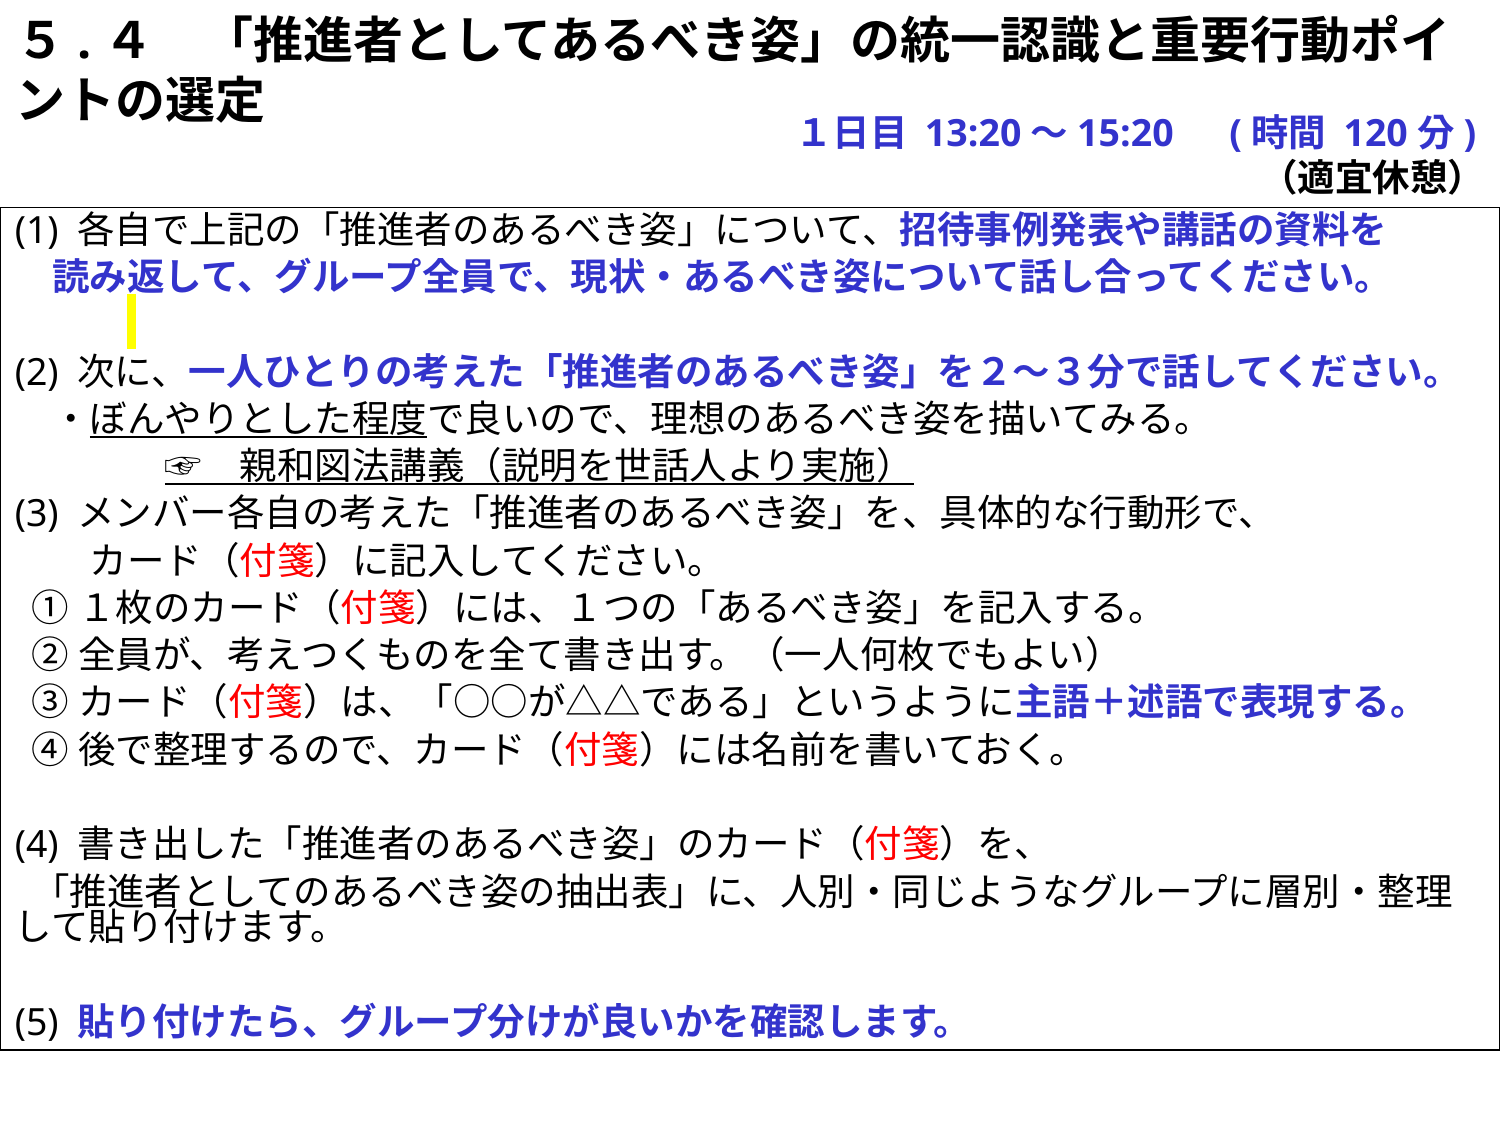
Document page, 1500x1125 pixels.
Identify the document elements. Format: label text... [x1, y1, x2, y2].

text_box １日目 13:20～15:20 (時間 120分)（適宜休憩） [0, 101, 1500, 207]
text_box (1) 各自で上記の「推進者のあるべき姿」について、招待事例発表や講話の資料を 読み返して、グループ全員で、現状・あるべき姿について話し合ってください。 (2) 次に、一人ひとりの考えた「推進者のあるべき姿」を２～３分で話してください。 ・ぼんやりとした程度で良いので、理想のあるべき姿を描いてみる。 ☞ 親和図法講義（説明を世話人より実施） (3) メンバー各自の考えた「推進者のあるべき姿」を、具体的な行動形で、 カード（付箋）に記入してください。 ①１枚のカード（付箋）には、１つの「あるべき姿」を記入する。 ②全員が、考えつくものを全て書き出す。（一人何枚でもよい） ③カード（付箋）は、「○○が△△である」というように主語＋述語で表現する。 ④後で整理するので、カード（付箋）には名前を書いておく。 (4) 書き出した「推進者のあるべき姿」のカード（付箋）を、 「推進者としてのあるべき姿の抽出表」に、人別・同じようなグループに層別・整理して貼り付けます。 (5) 貼り付けたら、グループ分けが良いかを確認します。 [0, 207, 1500, 1050]
text_box ５.４ 「推進者としてあるべき姿」の統一認識と重要行動ポイントの選定 [0, 1, 1500, 101]
